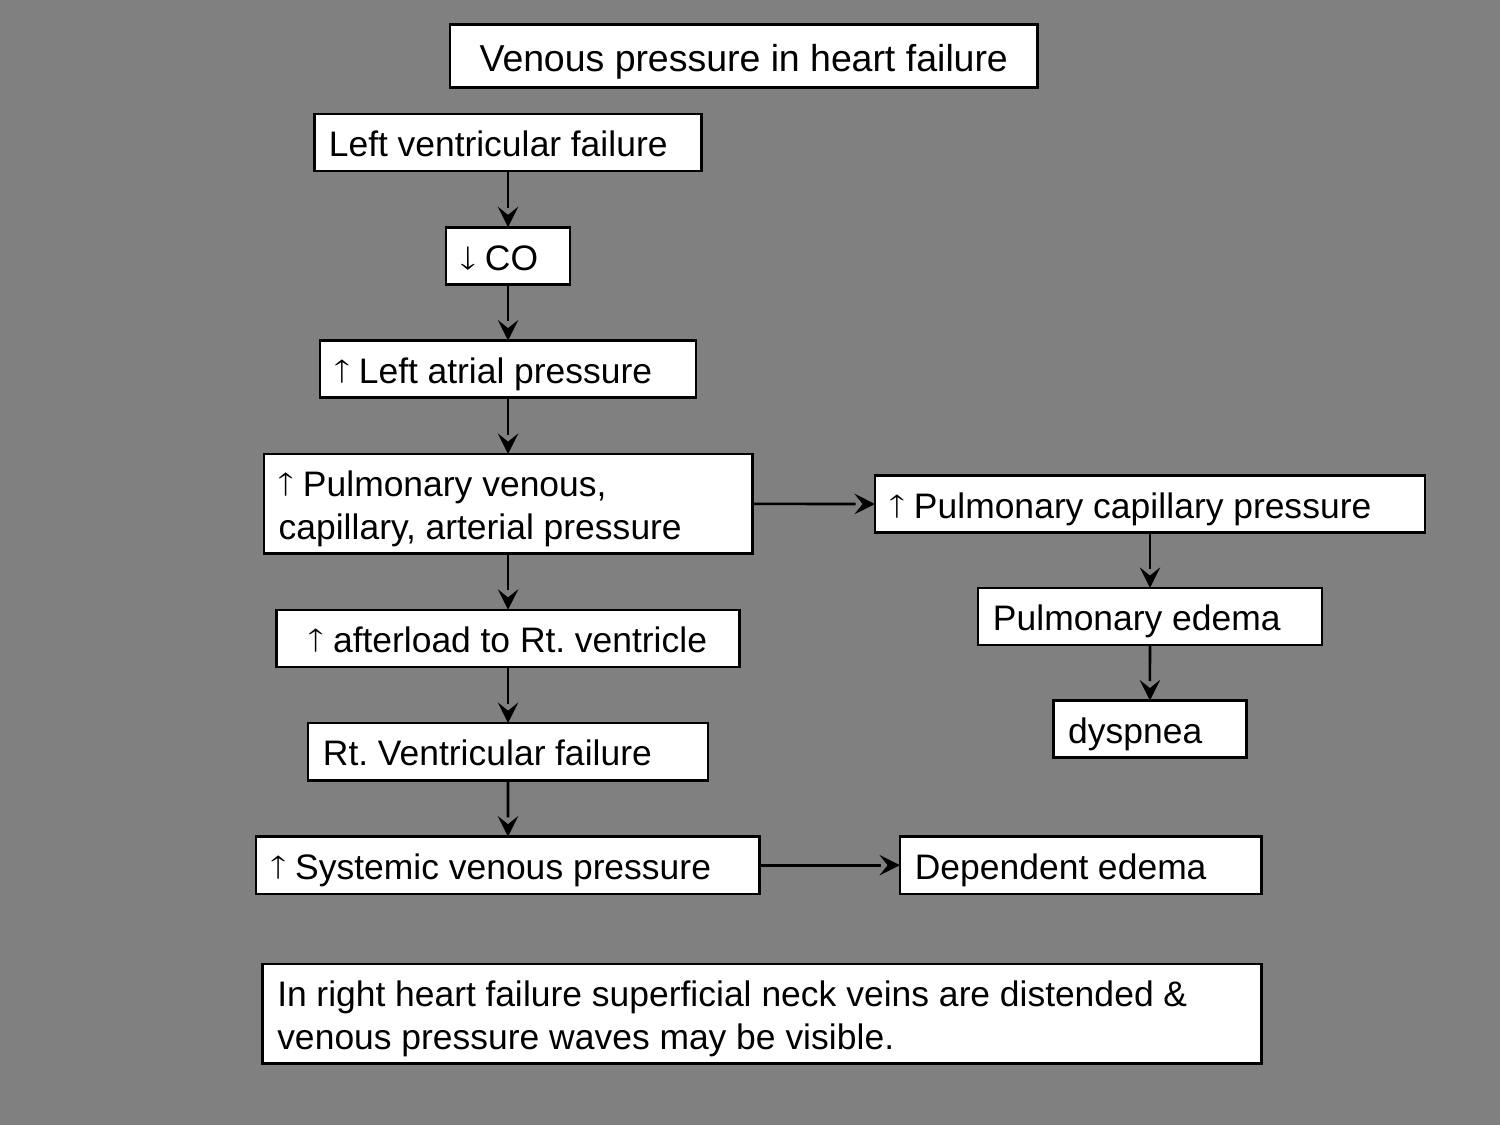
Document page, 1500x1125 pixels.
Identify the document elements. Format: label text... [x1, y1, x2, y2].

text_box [874, 473, 1426, 760]
text_box In right heart failure superficial neck veins are distended & venous pressure waves may be visible. [262, 963, 1262, 1064]
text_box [255, 112, 761, 896]
title Venous pressure in heart failure [449, 23, 1039, 89]
text_box Dependent edema [900, 836, 1262, 894]
